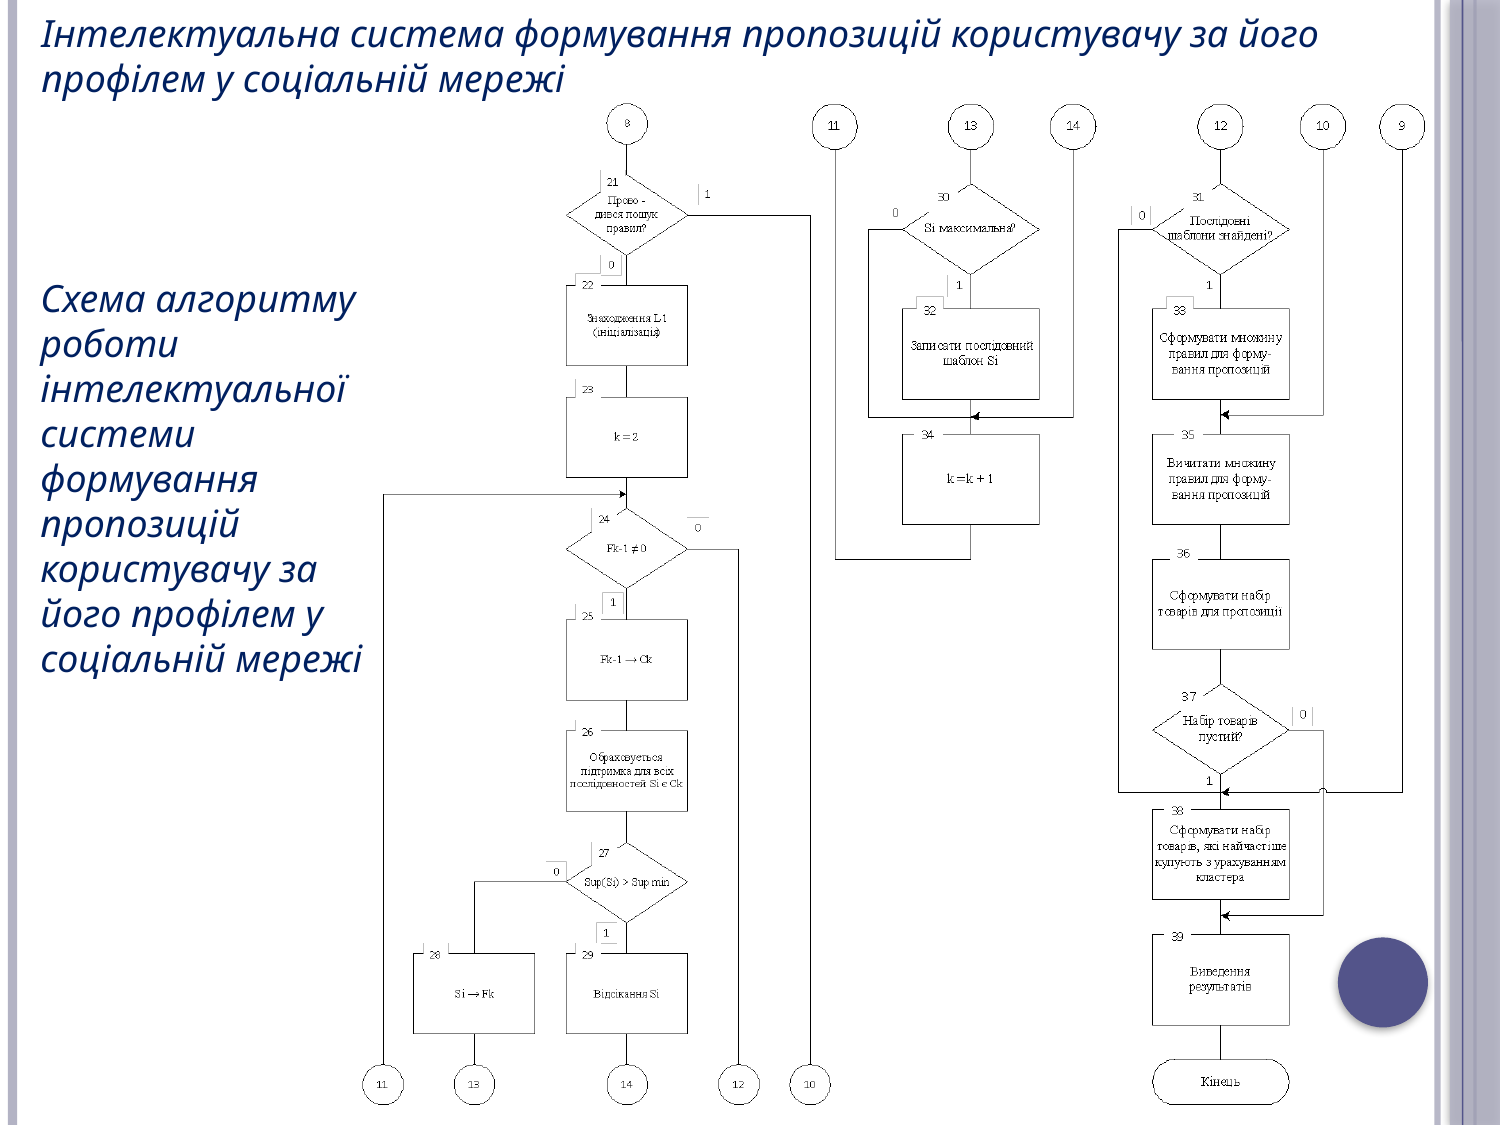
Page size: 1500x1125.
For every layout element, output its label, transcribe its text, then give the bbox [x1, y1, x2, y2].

text_box Схема алгоритму роботи інтелектуальної системи формування пропозицій користувачу за його профілем у соціальній мережі [25, 267, 353, 687]
picture [359, 101, 1435, 1107]
text_box Інтелектуальна система формування пропозицій користувачу за його профілем у соціальній мережі [26, 35, 1456, 108]
